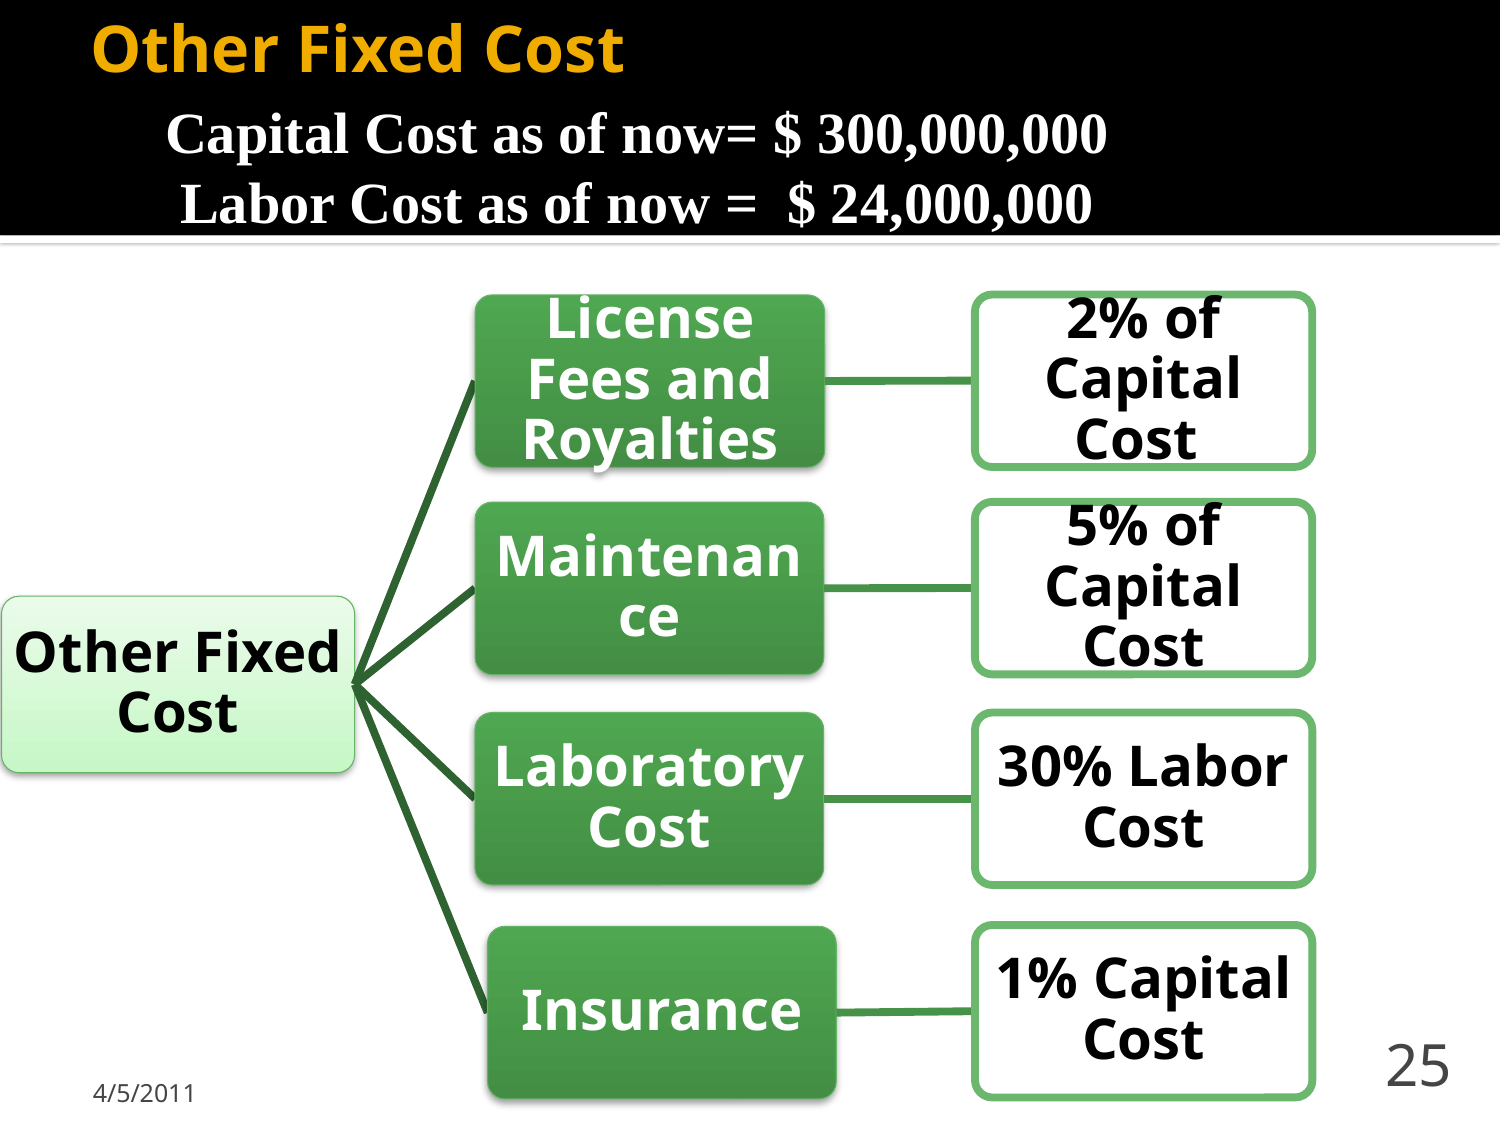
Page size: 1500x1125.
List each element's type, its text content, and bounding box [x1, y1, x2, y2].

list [0, 243, 1325, 1125]
slide_number 25 [1345, 1062, 1467, 1108]
title Other Fixed Cost [75, 0, 1300, 93]
text_box Capital Cost as of now= $ 300,000,000 Labor Cost as of now = $ 24,000,000 [0, 87, 1275, 243]
